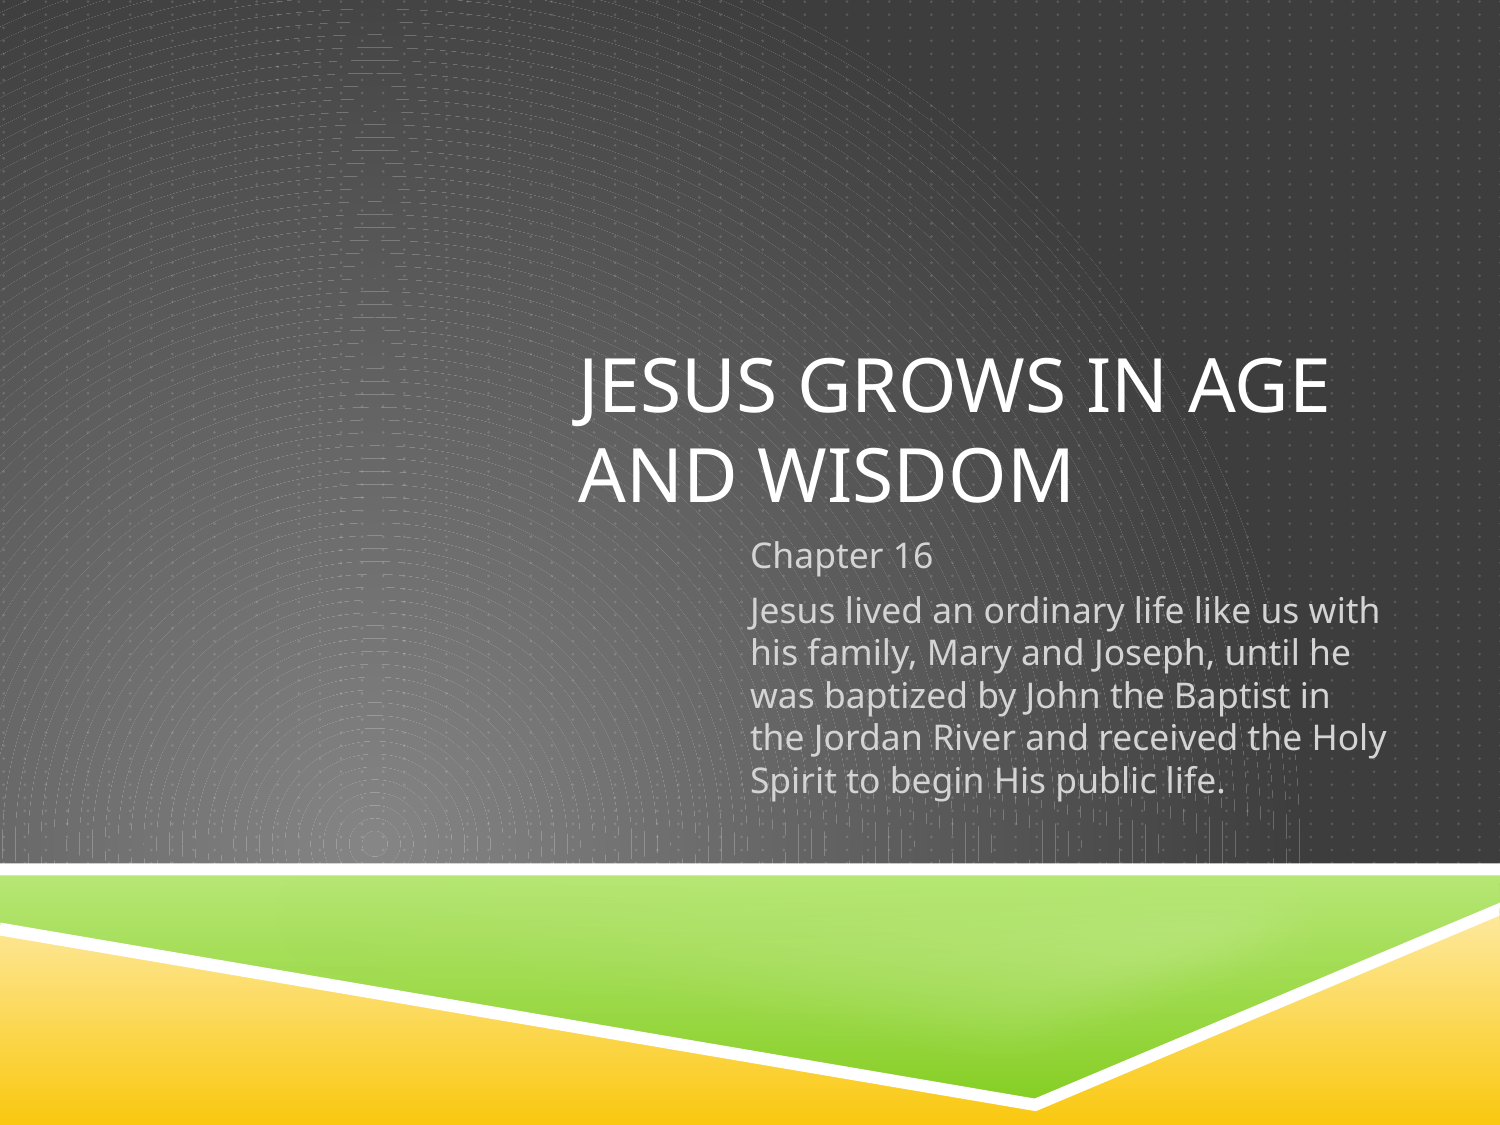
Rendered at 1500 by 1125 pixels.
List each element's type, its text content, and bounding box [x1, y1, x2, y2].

subtitle Chapter 16 Jesus lived an ordinary life like us with his family, Mary and Joseph, until he was baptized by John the Baptist in the Jordan River and received the Holy Spirit to begin His public life. [750, 525, 1388, 825]
title Jesus Grows in Age and Wisdom [578, 273, 1388, 525]
